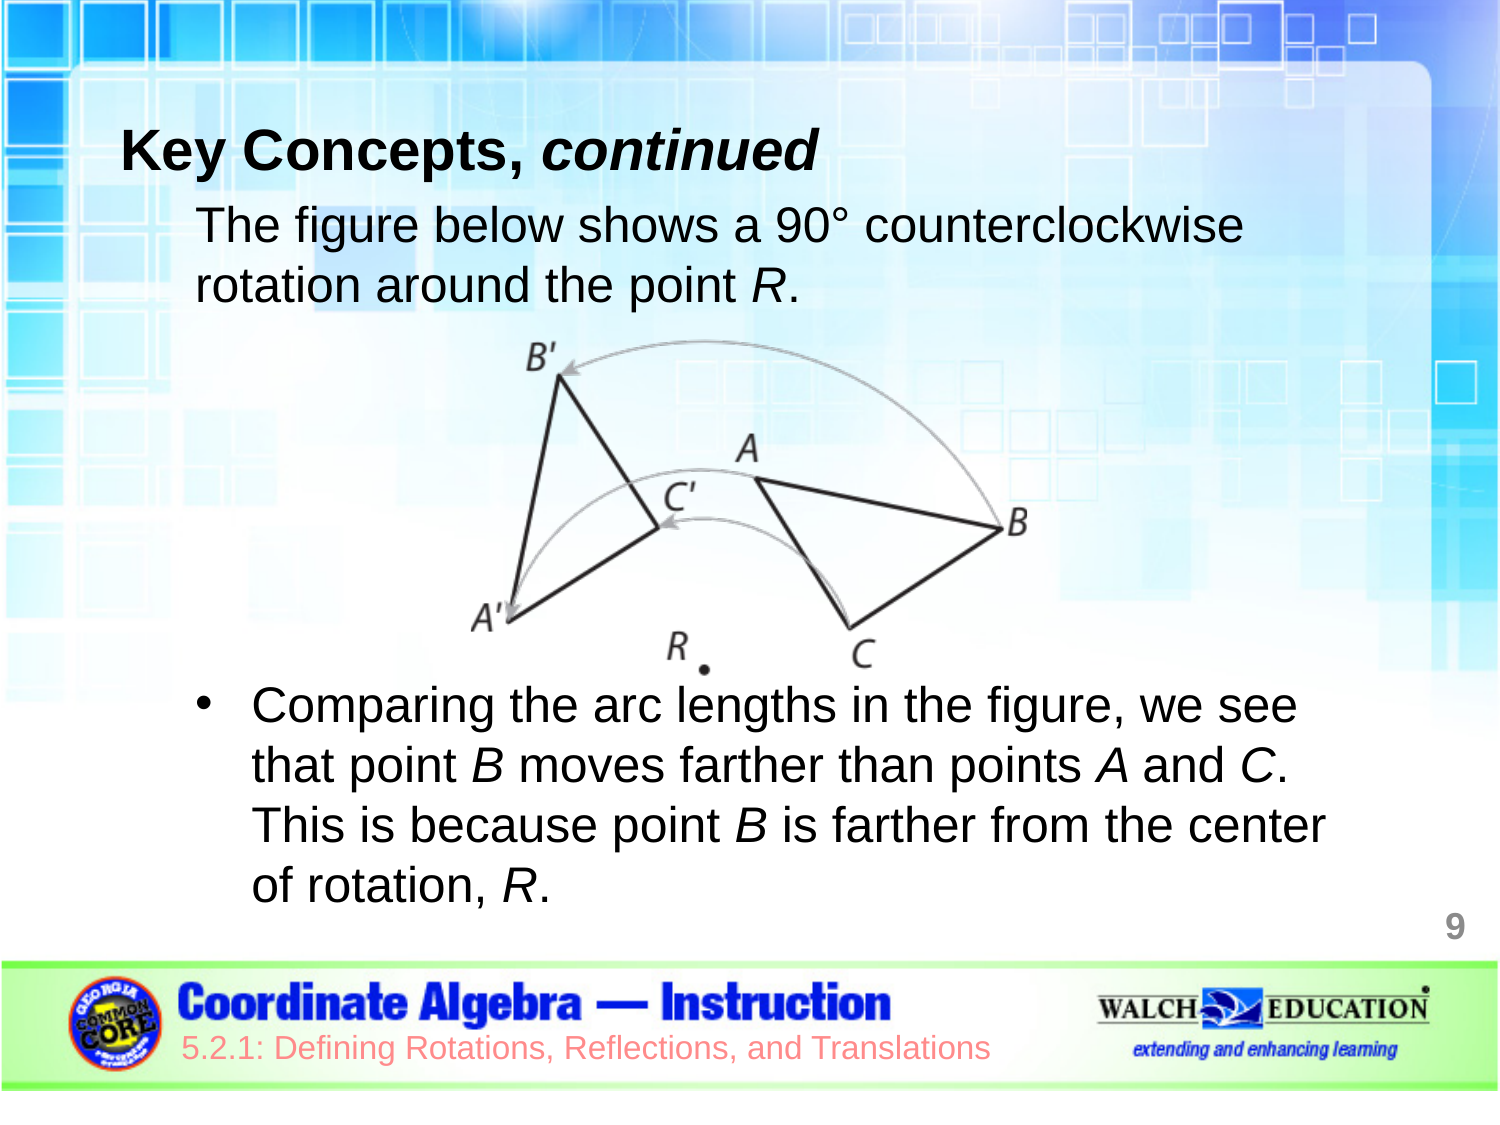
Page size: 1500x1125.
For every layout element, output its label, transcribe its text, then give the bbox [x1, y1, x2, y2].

picture [1, 0, 1500, 1091]
slide_number 9 [1361, 901, 1481, 949]
subtitle Key Concepts, continued The figure below shows a 90° counterclockwise rotation around the point R. Comparing the arc lengths in the figure, we see that point B moves farther than points A and C. This is because point B is farther from the center of rotation, R. [105, 105, 1394, 925]
footer 5.2.1: Defining Rotations, Reflections, and Translations [166, 1024, 1080, 1069]
